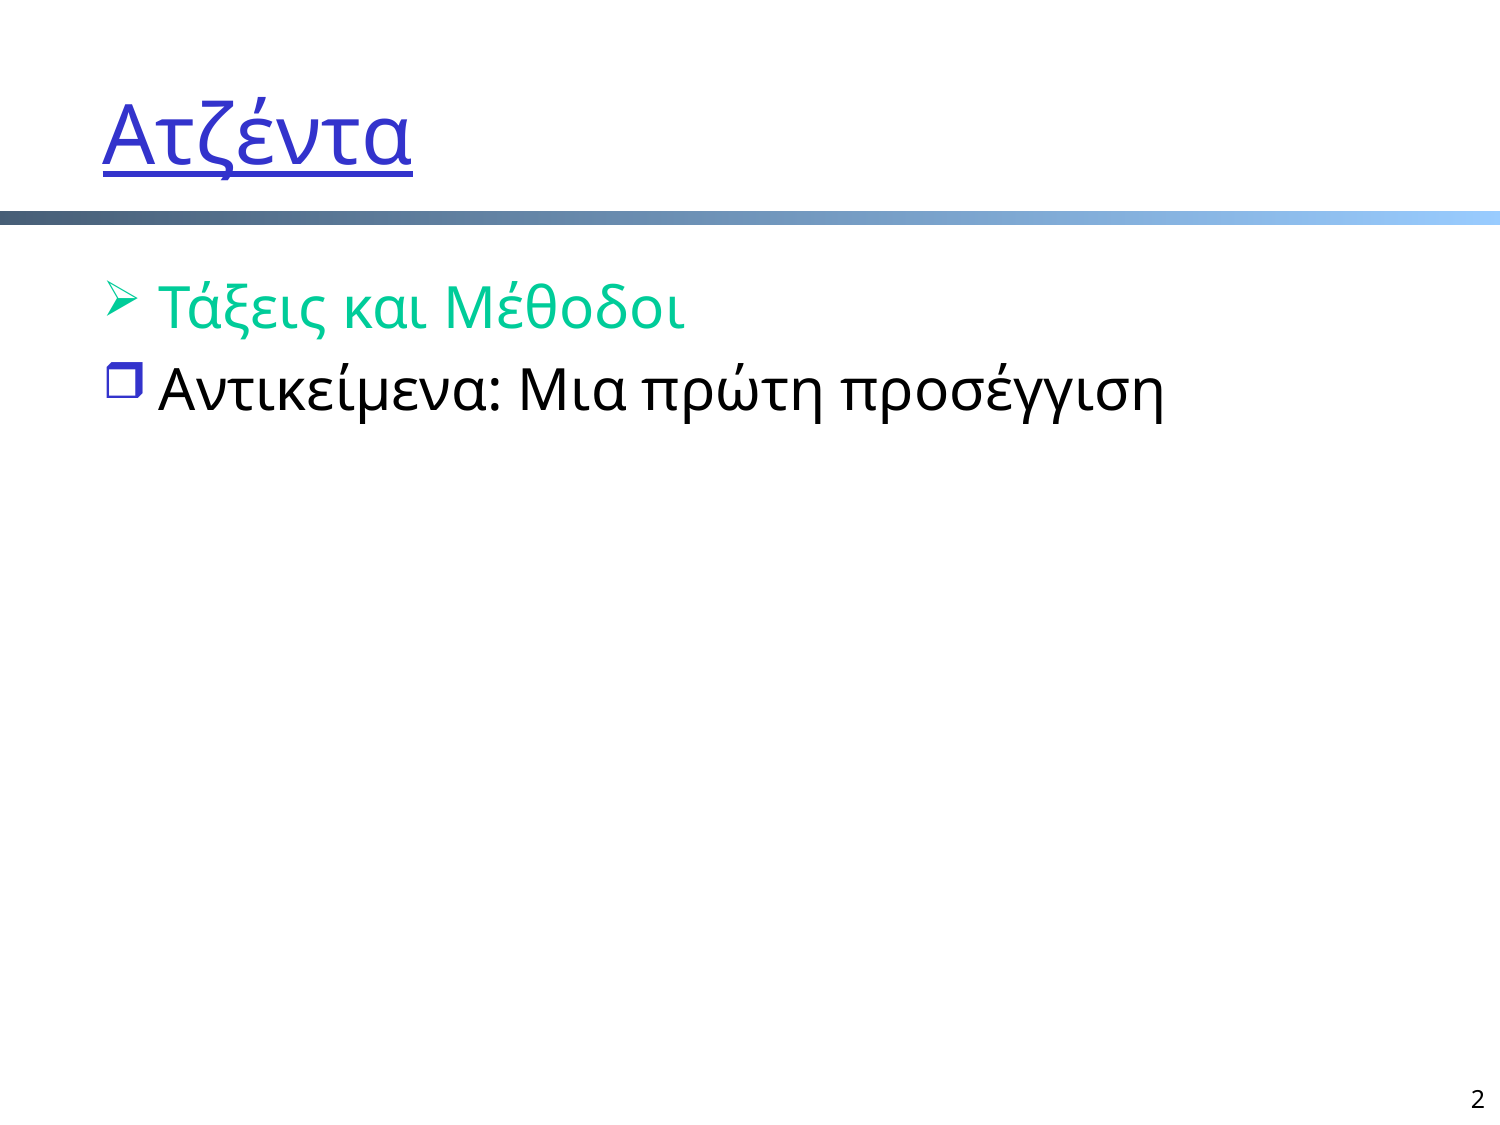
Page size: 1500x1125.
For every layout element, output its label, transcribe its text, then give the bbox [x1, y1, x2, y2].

text_box Ατζέντα [87, 37, 1363, 225]
slide_number 2 [1150, 1049, 1500, 1125]
text_box Τάξεις και Μέθοδοι Αντικείμενα: Μια πρώτη προσέγγιση [87, 262, 1363, 1025]
